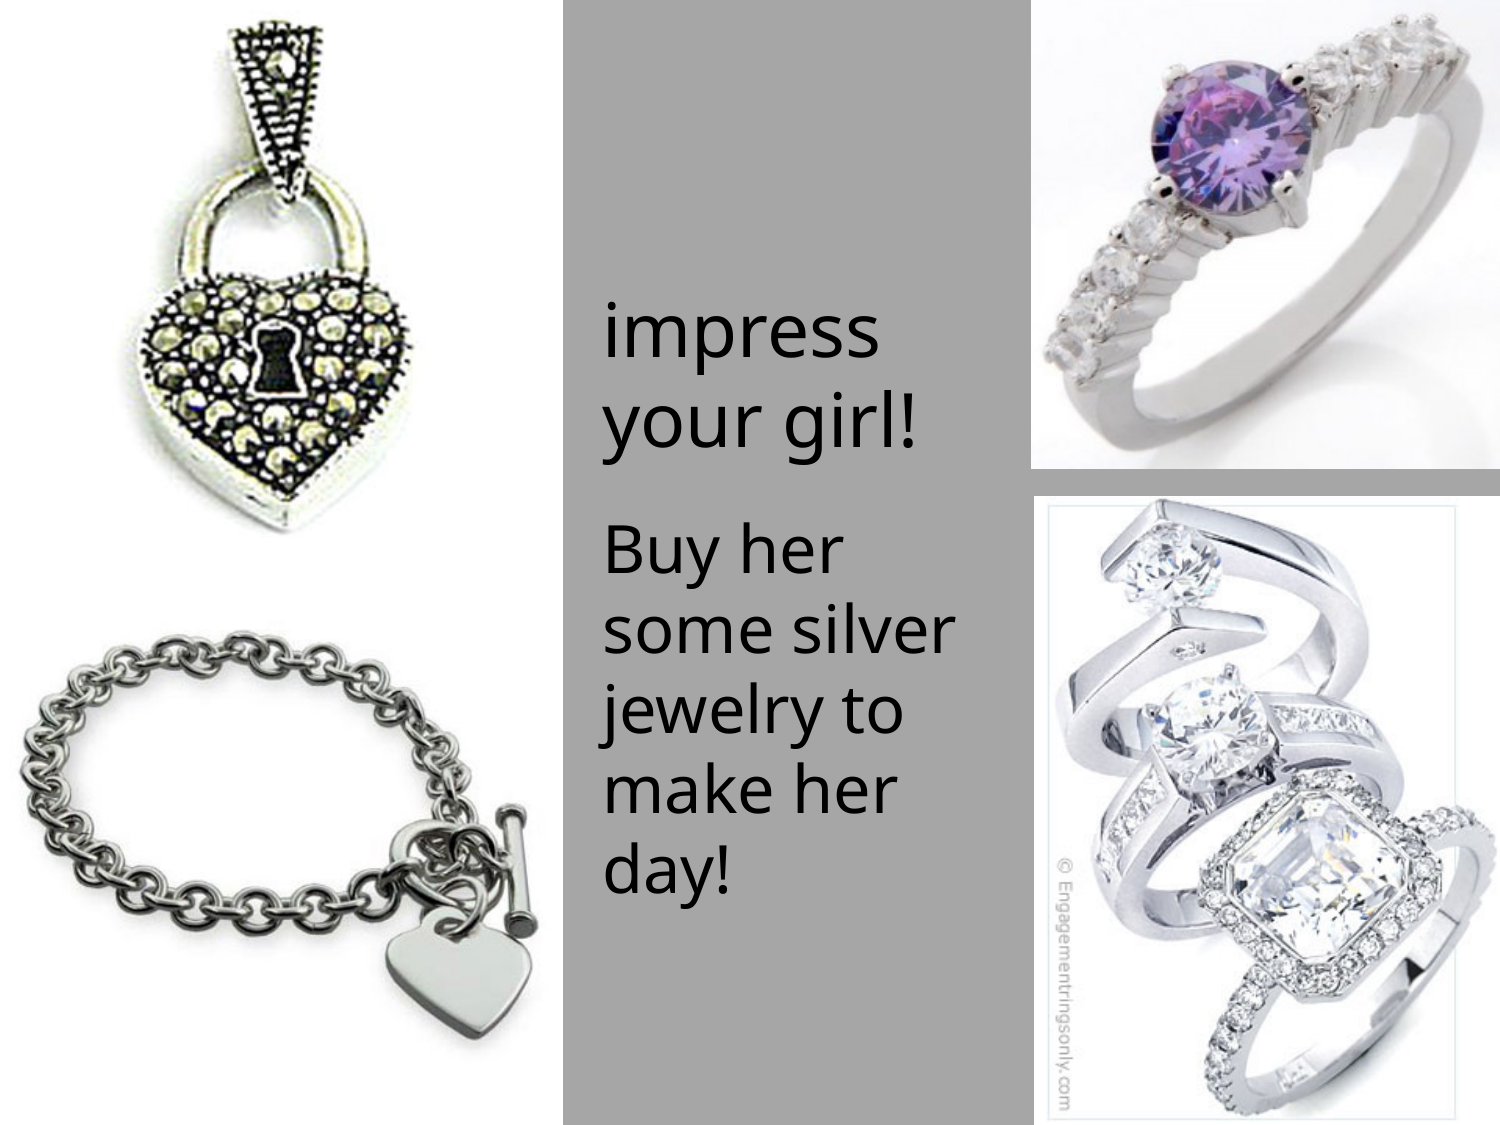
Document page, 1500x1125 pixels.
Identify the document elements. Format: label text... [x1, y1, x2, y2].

picture [1034, 496, 1500, 1125]
picture [0, 0, 563, 1125]
text_box impress your girl! Buy her some silver jewelry to make her day! [587, 49, 1000, 915]
picture [1030, 0, 1500, 469]
